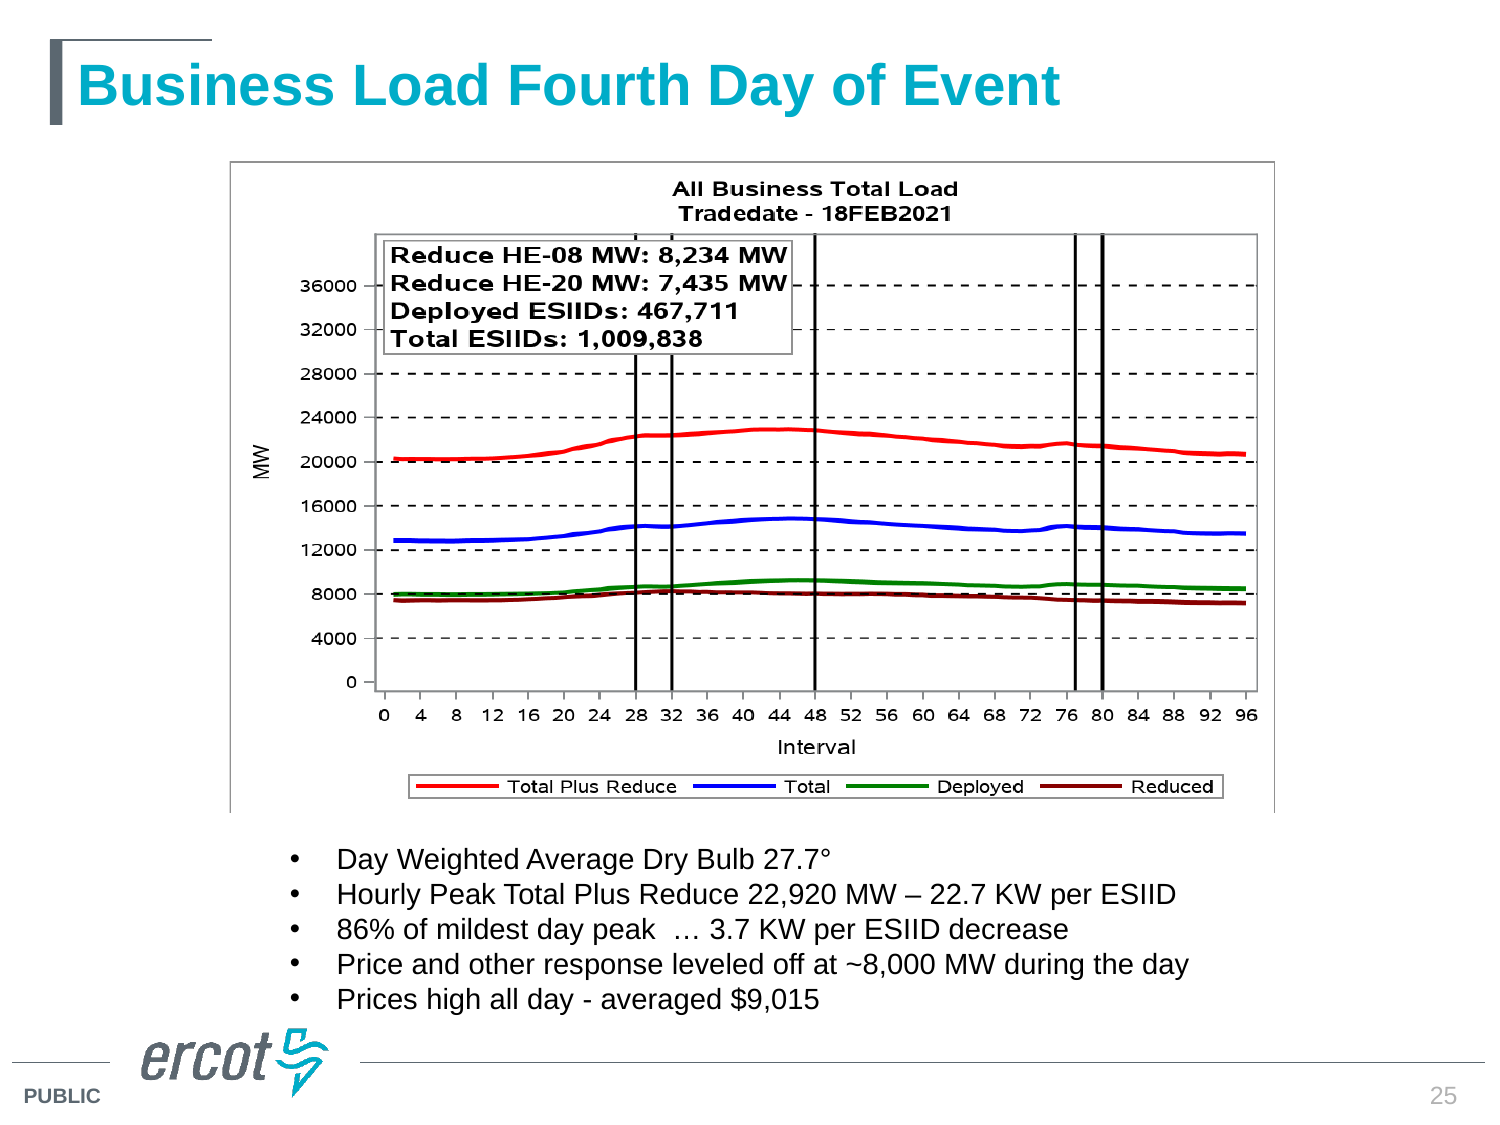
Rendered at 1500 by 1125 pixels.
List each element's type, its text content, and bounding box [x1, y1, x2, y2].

picture [137, 1024, 332, 1100]
picture [229, 161, 1276, 813]
slide_number 25 [1400, 1076, 1488, 1113]
text_box Day Weighted Average Dry Bulb 27.7° Hourly Peak Total Plus Reduce 22,920 MW – 22.7 KW per ESIID 86% of mildest day peak … 3.7 KW per ESIID decrease Price and other response leveled off at ~8,000 MW during the day Prices high all day - averaged $9,015 [274, 833, 1234, 1023]
title Business Load Fourth Day of Event [62, 39, 1450, 125]
